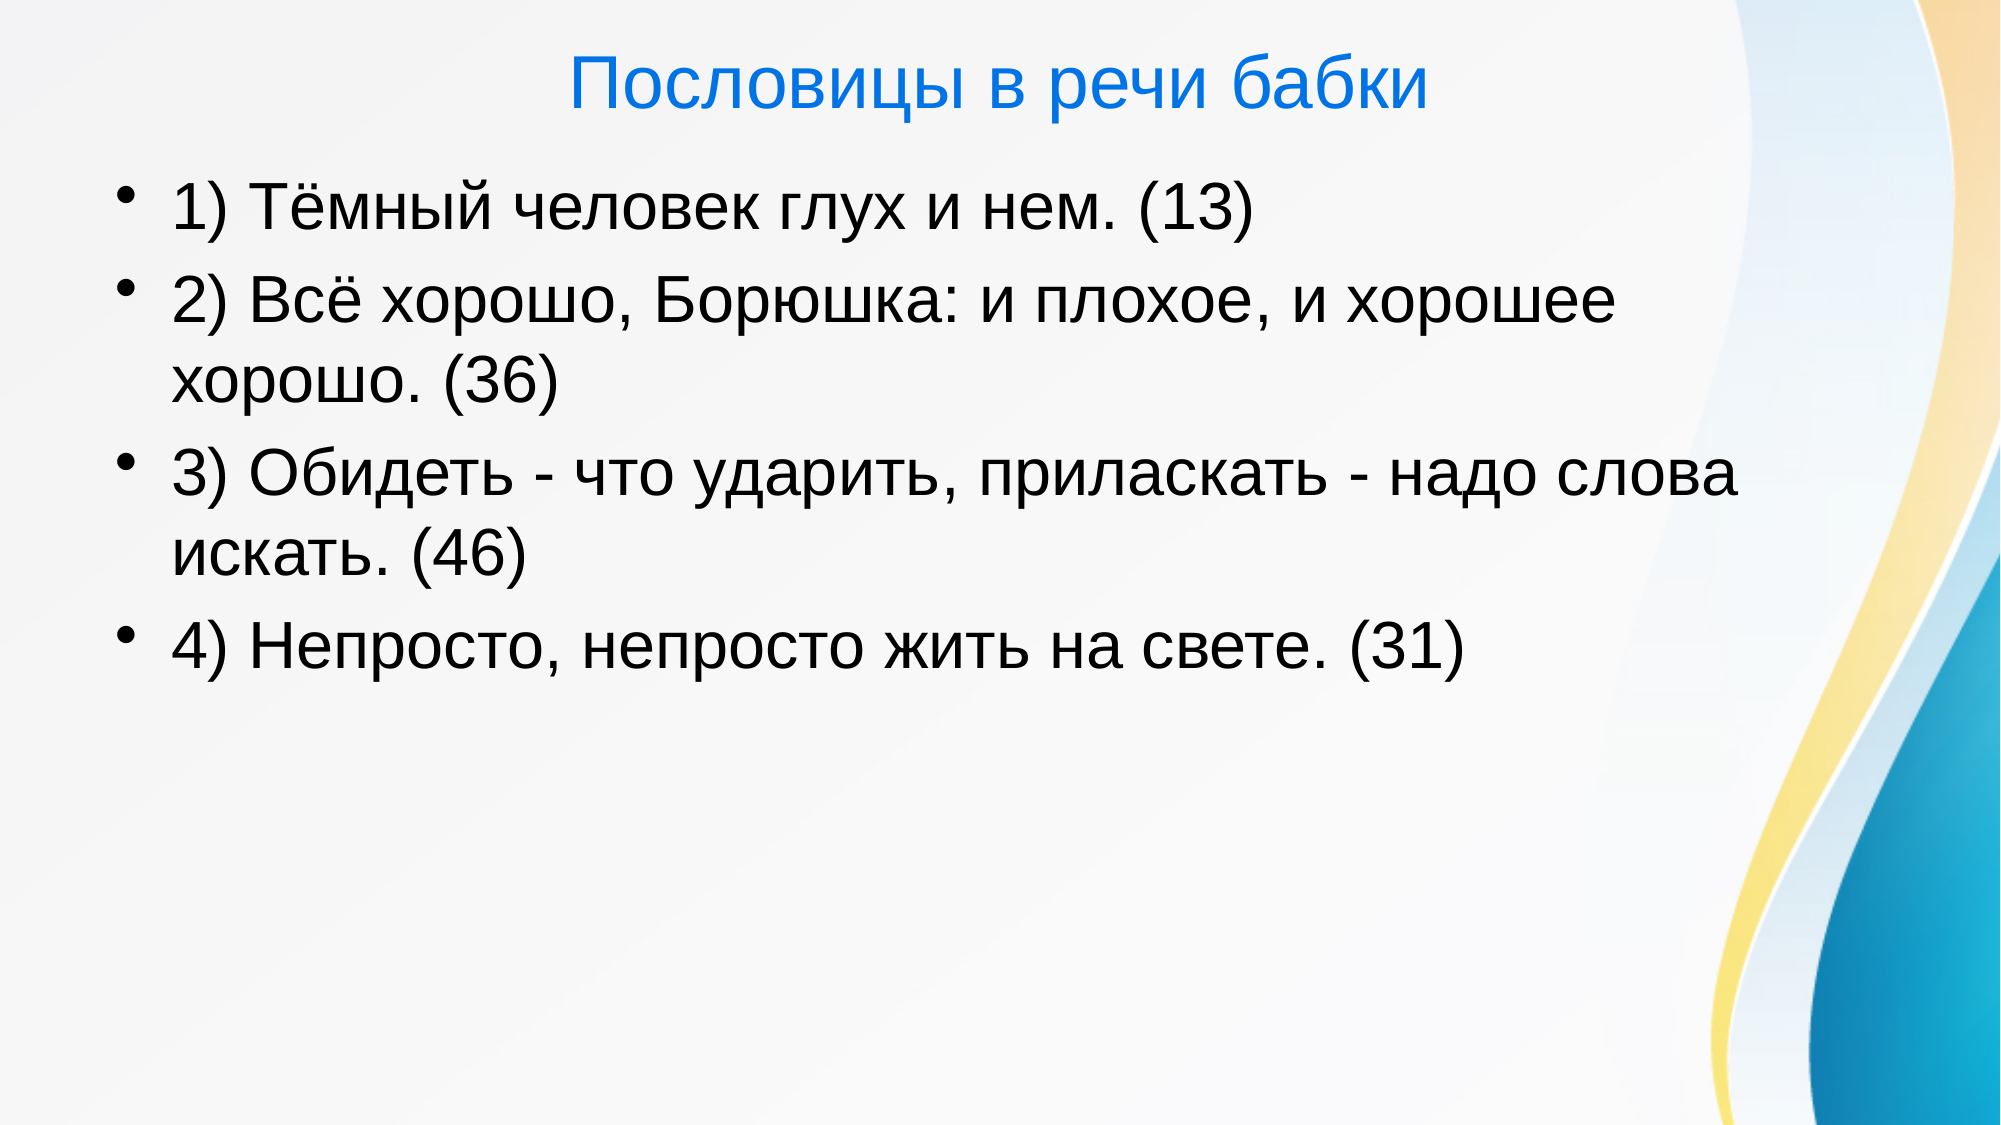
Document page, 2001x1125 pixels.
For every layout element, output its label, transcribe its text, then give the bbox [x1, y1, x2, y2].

picture [0, 0, 2001, 1125]
title Пословицы в речи бабки [99, 30, 1901, 127]
list 1) Тёмный человек глух и нем. (13) 2) Всё хорошо, Борюшка: и плохое, и хорошее хорошо. (36) 3) Обидеть - что ударить, приласкать - надо слова искать. (46) 4) Непросто, непросто жить на свете. (31) [99, 154, 1901, 1006]
